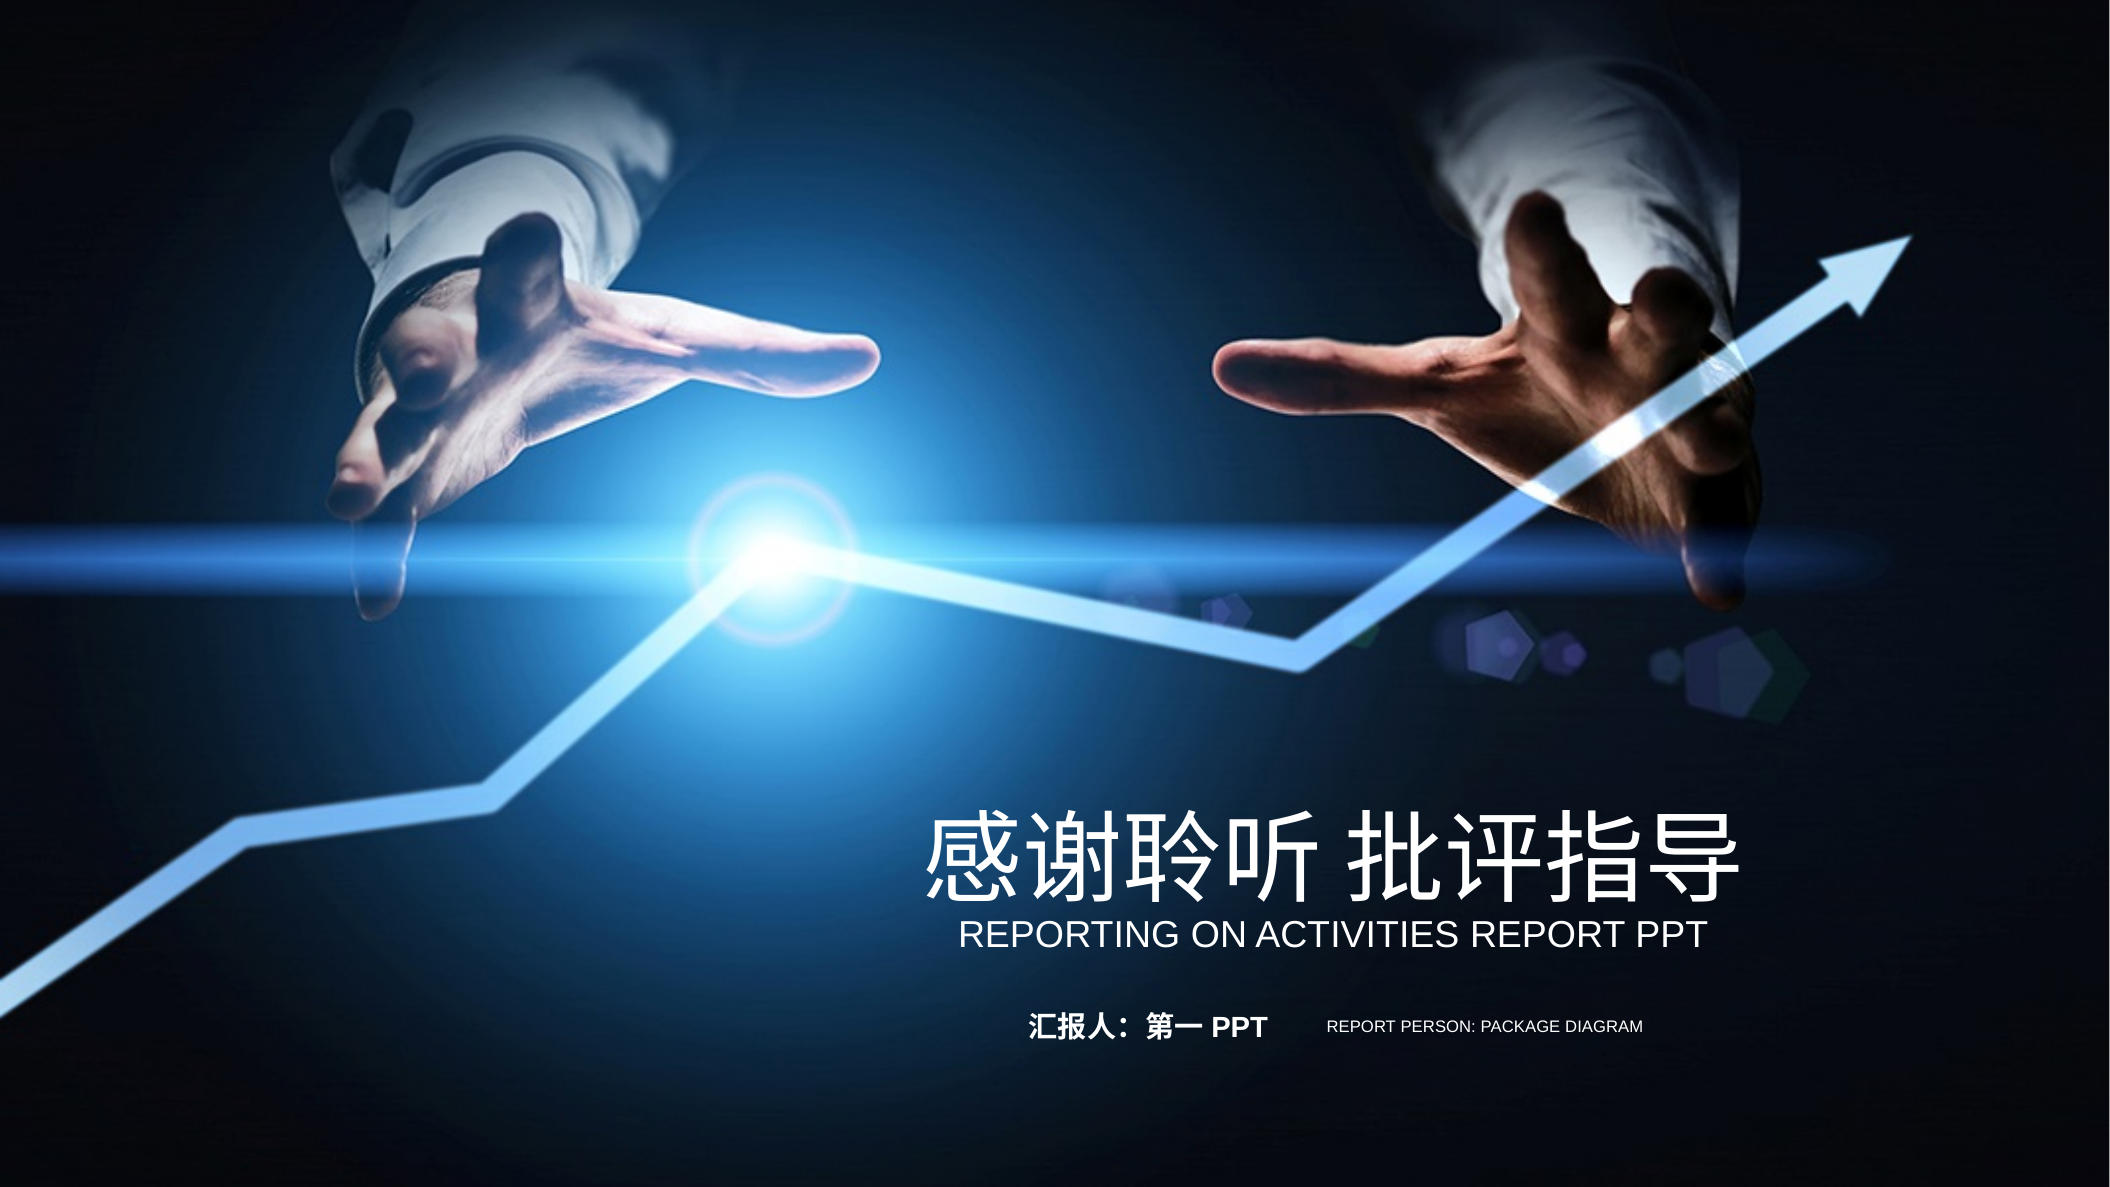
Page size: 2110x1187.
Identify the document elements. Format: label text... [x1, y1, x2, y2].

text_box 感谢聆听 批评指导 [910, 789, 1757, 921]
text_box REPORTING ON ACTIVITIES REPORT PPT [928, 904, 1739, 961]
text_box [996, 1001, 1671, 1052]
text_box [0, 0, 2110, 1187]
